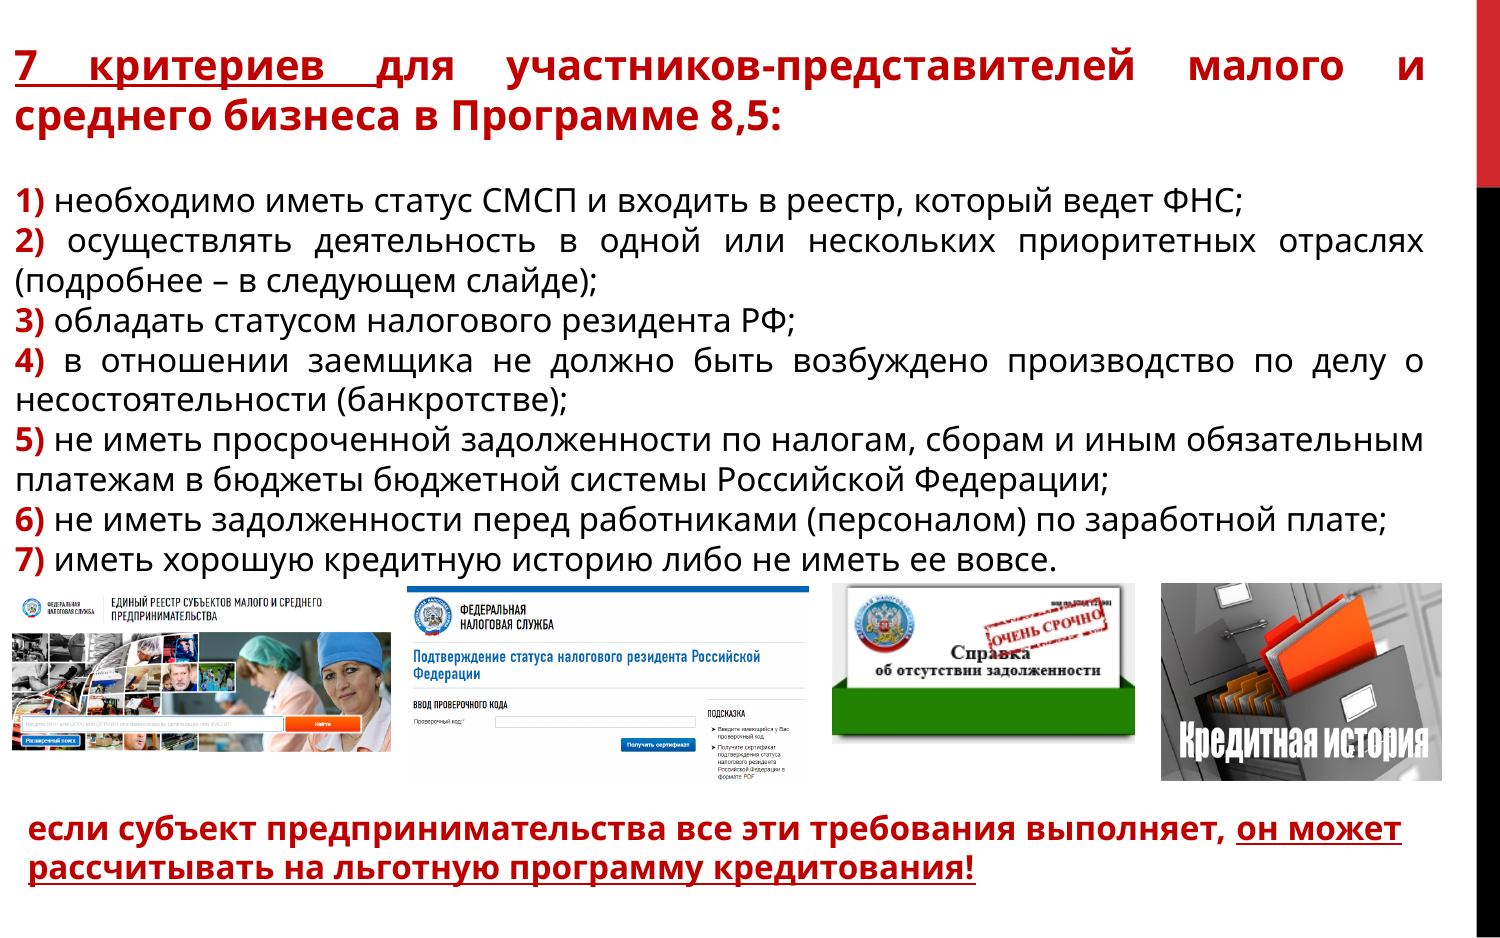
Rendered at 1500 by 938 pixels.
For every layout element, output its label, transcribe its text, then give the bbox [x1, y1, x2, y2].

text_box если субъект предпринимательства все эти требования выполняет, он может рассчитывать на льготную программу кредитования! [12, 799, 1465, 894]
text_box 7 критериев для участников-представителей малого и среднего бизнеса в Программе 8,5: 1) необходимо иметь статус СМСП и входить в реестр, который ведет ФНС; 2) осуществлять деятельность в одной или нескольких приоритетных отраслях (подробнее – в следующем слайде); 3) обладать статусом налогового резидента РФ; 4) в отношении заемщика не должно быть возбуждено производство по делу о несостоятельности (банкротстве); 5) не иметь просроченной задолженности по налогам, сборам и иным обязательным платежам в бюджеты бюджетной системы Российской Федерации; 6) не иметь задолженности перед работниками (персоналом) по заработной плате; 7) иметь хорошую кредитную историю либо не иметь ее вовсе. [0, 31, 1442, 626]
picture [1160, 582, 1442, 782]
picture [406, 585, 810, 783]
picture [12, 584, 391, 753]
picture [832, 582, 1135, 745]
